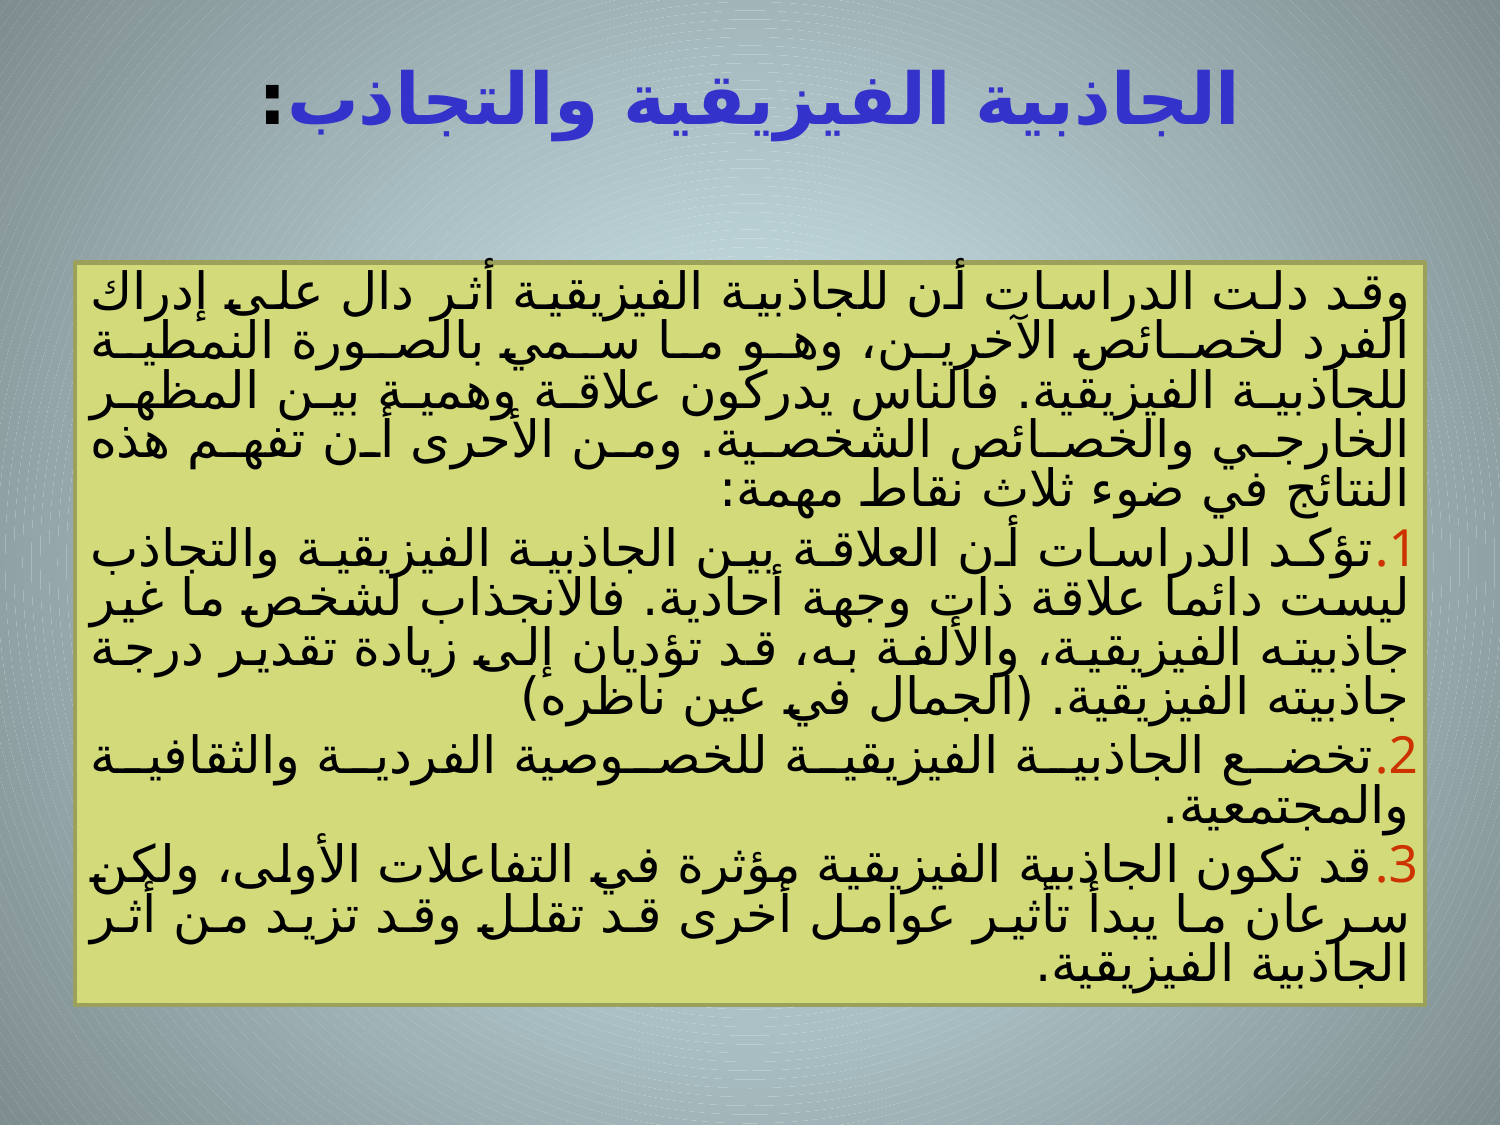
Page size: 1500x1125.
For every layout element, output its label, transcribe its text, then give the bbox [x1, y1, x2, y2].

list وقد دلت الدراسات أن للجاذبية الفيزيقية أثر دال على إدراك الفرد لخصائص الآخرين، وهو ما سمي بالصورة النمطية للجاذبية الفيزيقية. فالناس يدركون علاقة وهمية بين المظهر الخارجي والخصائص الشخصية. ومن الأحرى أن تفهم هذه النتائج في ضوء ثلاث نقاط مهمة: تؤكد الدراسات أن العلاقة بين الجاذبية الفيزيقية والتجاذب ليست دائما علاقة ذات وجهة أحادية. فالانجذاب لشخص ما غير جاذبيته الفيزيقية، والألفة به، قد تؤديان إلى زيادة تقدير درجة جاذبيته الفيزيقية. (الجمال في عين ناظره) تخضع الجاذبية الفيزيقية للخصوصية الفردية والثقافية والمجتمعية. قد تكون الجاذبية الفيزيقية مؤثرة في التفاعلات الأولى، ولكن سرعان ما يبدأ تأثير عوامل أخرى قد تقلل وقد تزيد من أثر الجاذبية الفيزيقية. [73, 260, 1427, 1007]
title الجاذبية الفيزيقية والتجاذب: [75, 45, 1425, 233]
